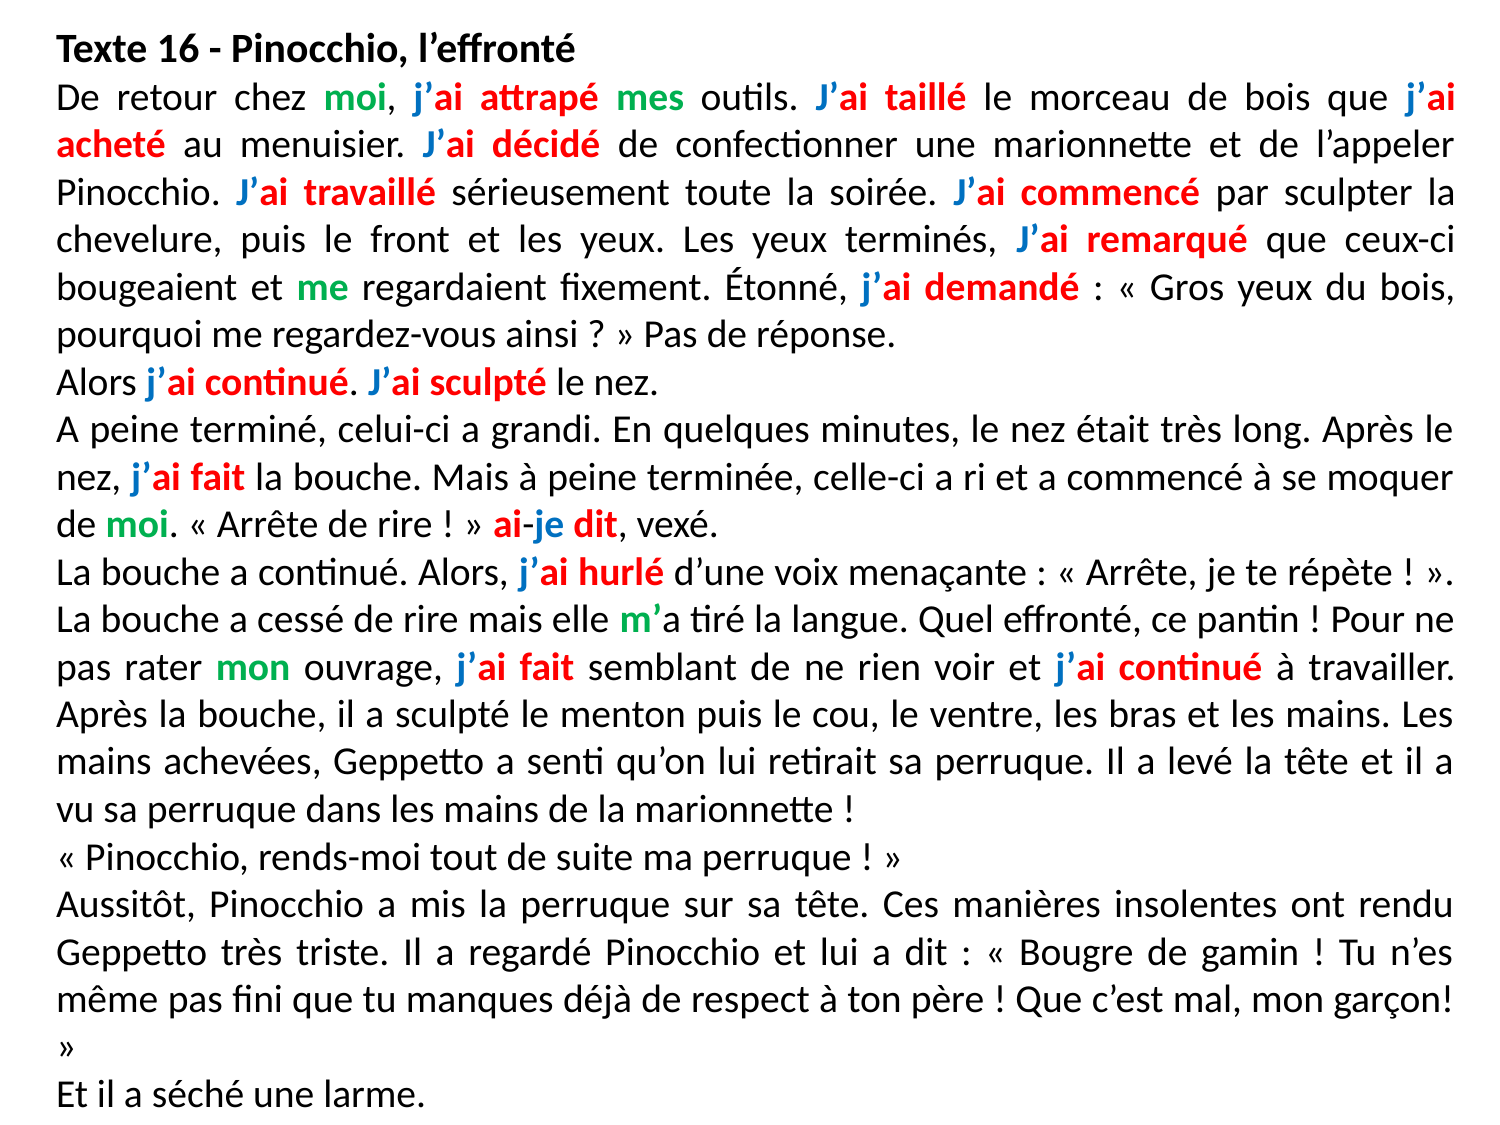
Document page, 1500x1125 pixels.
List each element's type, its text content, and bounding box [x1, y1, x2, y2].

text_box Texte 16 - Pinocchio, l’effronté De retour chez moi, j’ai attrapé mes outils. J’ai taillé le morceau de bois que j’ai acheté au menuisier. J’ai décidé de confectionner une marionnette et de l’appeler Pinocchio. J’ai travaillé sérieusement toute la soirée. J’ai commencé par sculpter la chevelure, puis le front et les yeux. Les yeux terminés, J’ai remarqué que ceux-ci bougeaient et me regardaient fixement. Étonné, j’ai demandé : « Gros yeux du bois, pourquoi me regardez-vous ainsi ? » Pas de réponse. Alors j’ai continué. J’ai sculpté le nez. A peine terminé, celui-ci a grandi. En quelques minutes, le nez était très long. Après le nez, j’ai fait la bouche. Mais à peine terminée, celle-ci a ri et a commencé à se moquer de moi. « Arrête de rire ! » ai-je dit, vexé. La bouche a continué. Alors, j’ai hurlé d’une voix menaçante : « Arrête, je te répète ! ». La bouche a cessé de rire mais elle m’a tiré la langue. Quel effronté, ce pantin ! Pour ne pas rater mon ouvrage, j’ai fait semblant de ne rien voir et j’ai continué à travailler. Après la bouche, il a sculpté le menton puis le cou, le ventre, les bras et les mains. Les mains achevées, Geppetto a senti qu’on lui retirait sa perruque. Il a levé la tête et il a vu sa perruque dans les mains de la marionnette ! « Pinocchio, rends-moi tout de suite ma perruque ! » Aussitôt, Pinocchio a mis la perruque sur sa tête. Ces manières insolentes ont rendu Geppetto très triste. Il a regardé Pinocchio et lui a dit : « Bougre de gamin ! Tu n’es même pas fini que tu manques déjà de respect à ton père ! Que c’est mal, mon garçon! » Et il a séché une larme. [41, 13, 1471, 1123]
